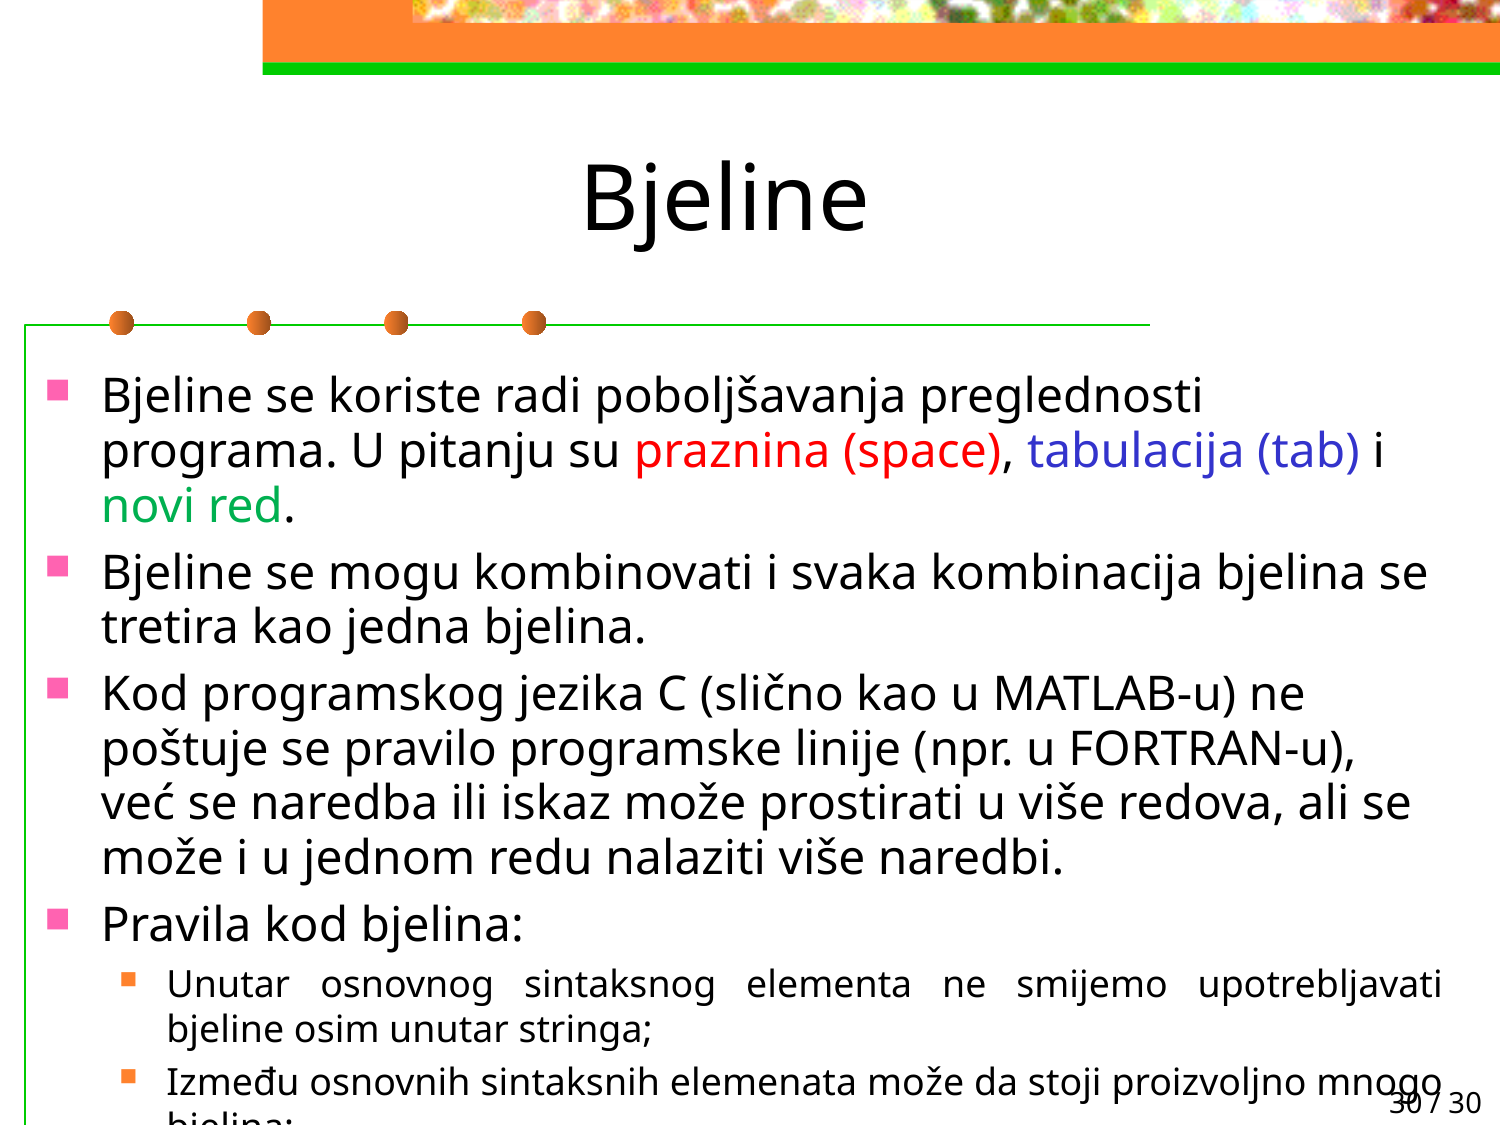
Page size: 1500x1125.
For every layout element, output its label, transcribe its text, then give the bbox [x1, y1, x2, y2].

list Bjeline se koriste radi poboljšavanja preglednosti programa. U pitanju su praznina (space), tabulacija (tab) i novi red. Bjeline se mogu kombinovati i svaka kombinacija bjelina se tretira kao jedna bjelina. Kod programskog jezika C (slično kao u MATLAB-u) ne poštuje se pravilo programske linije (npr. u FORTRAN-u), već se naredba ili iskaz može prostirati u više redova, ali se može i u jednom redu nalaziti više naredbi. Pravila kod bjelina: Unutar osnovnog sintaksnog elementa ne smijemo upotrebljavati bjeline osim unutar stringa; Između osnovnih sintaksnih elemenata može da stoji proizvoljno mnogo bjelina; [29, 361, 1459, 1106]
title Bjeline [87, 99, 1363, 288]
text_box 30 / 30 [1364, 1079, 1498, 1125]
picture [412, 0, 1500, 23]
